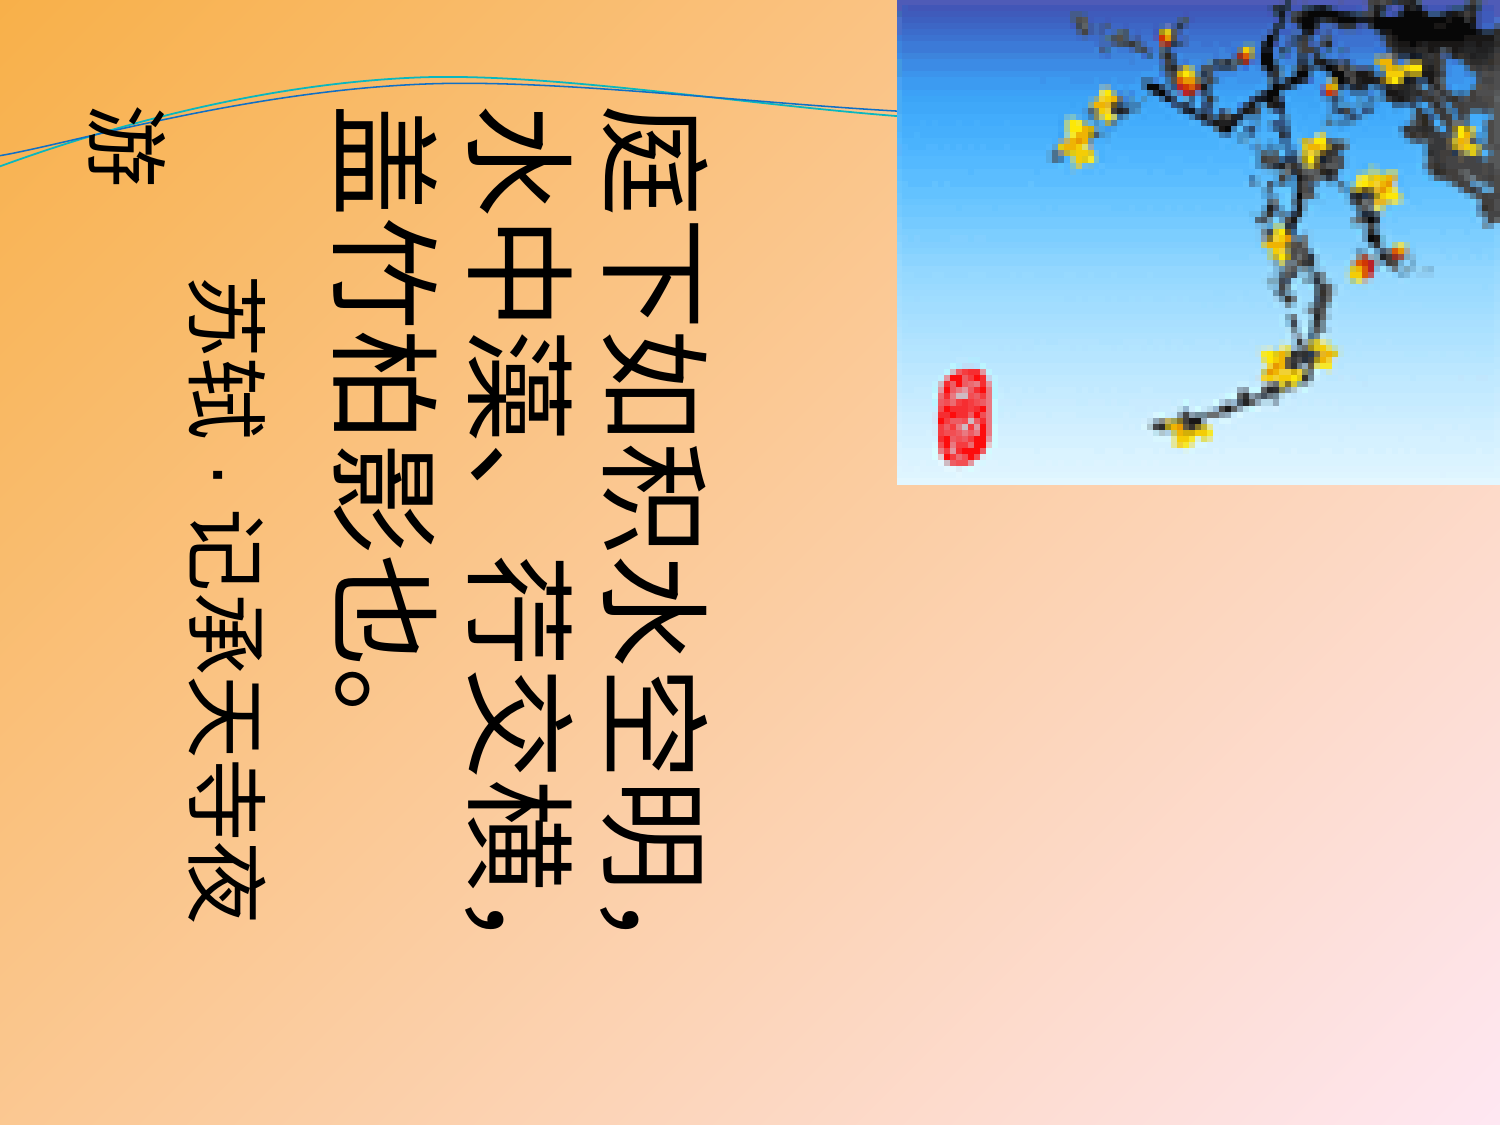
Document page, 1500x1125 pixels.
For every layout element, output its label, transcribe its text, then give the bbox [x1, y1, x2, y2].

text_box 庭下如积水空明，水中藻、荇交横，盖竹柏影也。 苏轼·记承天寺夜游 [147, 90, 733, 1006]
picture [897, 0, 1500, 485]
